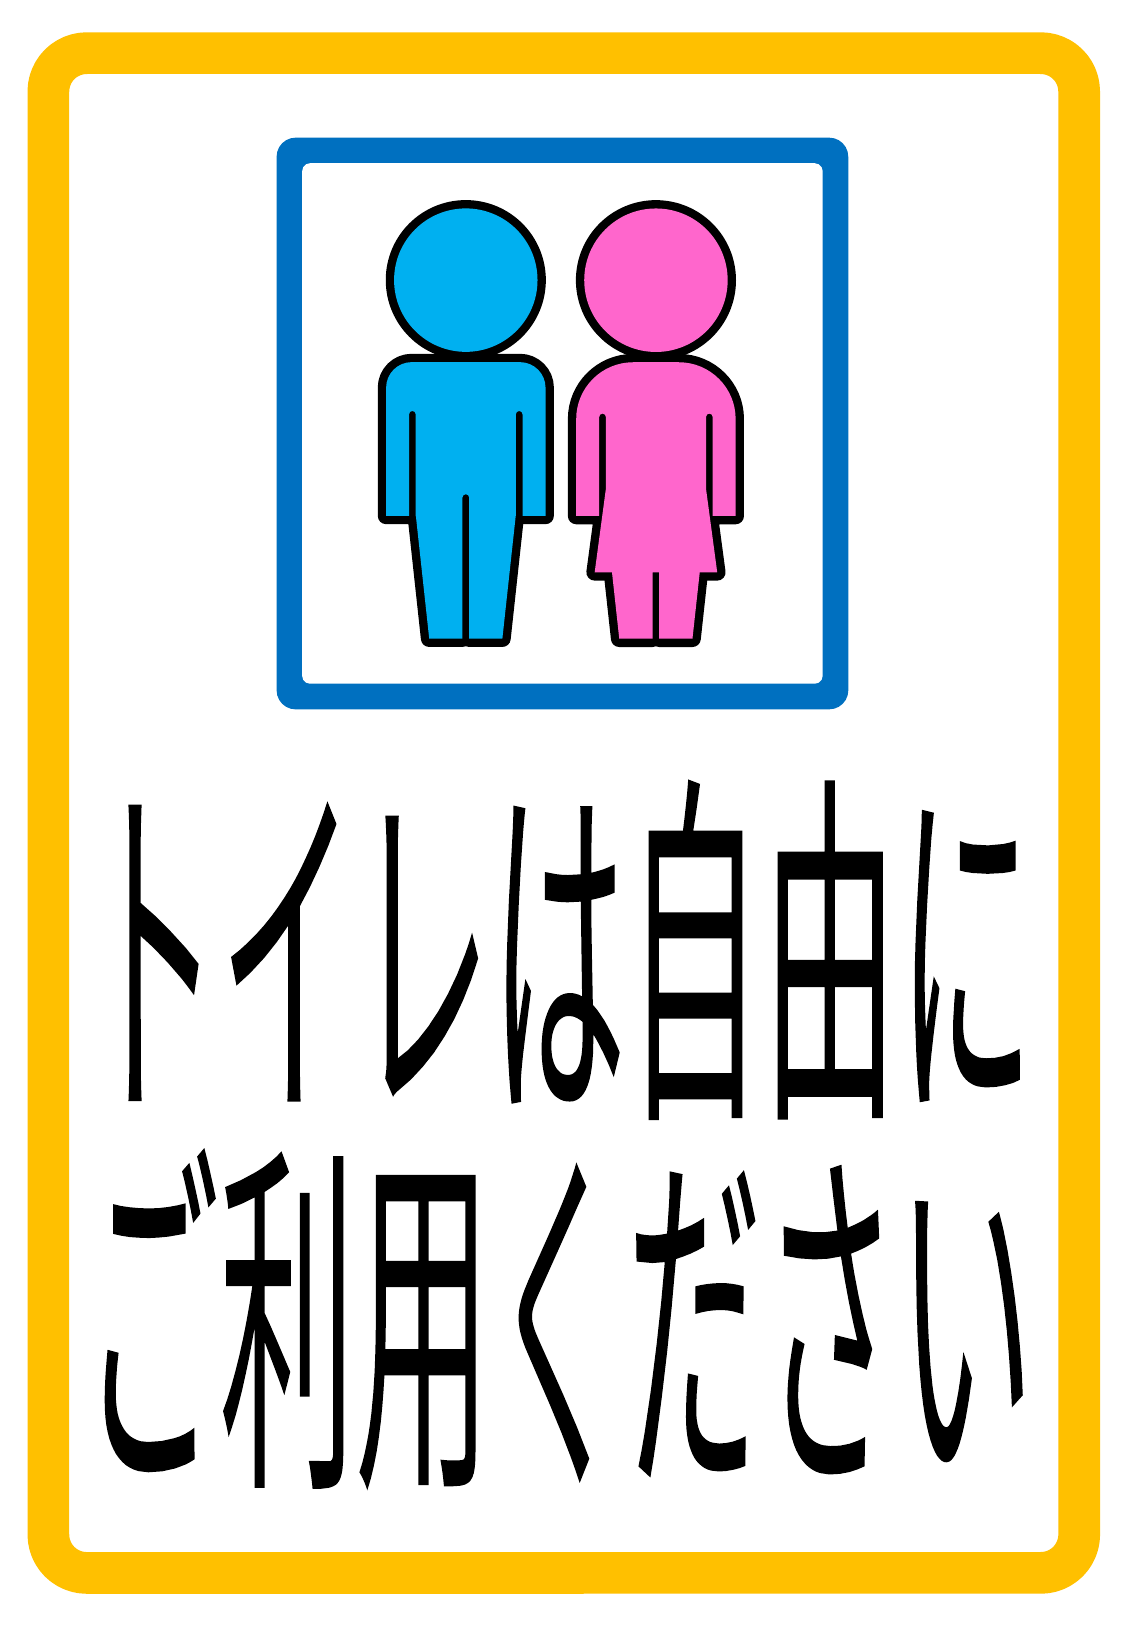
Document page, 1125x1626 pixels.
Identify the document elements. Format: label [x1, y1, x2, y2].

text_box [46, 51, 1082, 1576]
text_box [276, 137, 849, 710]
